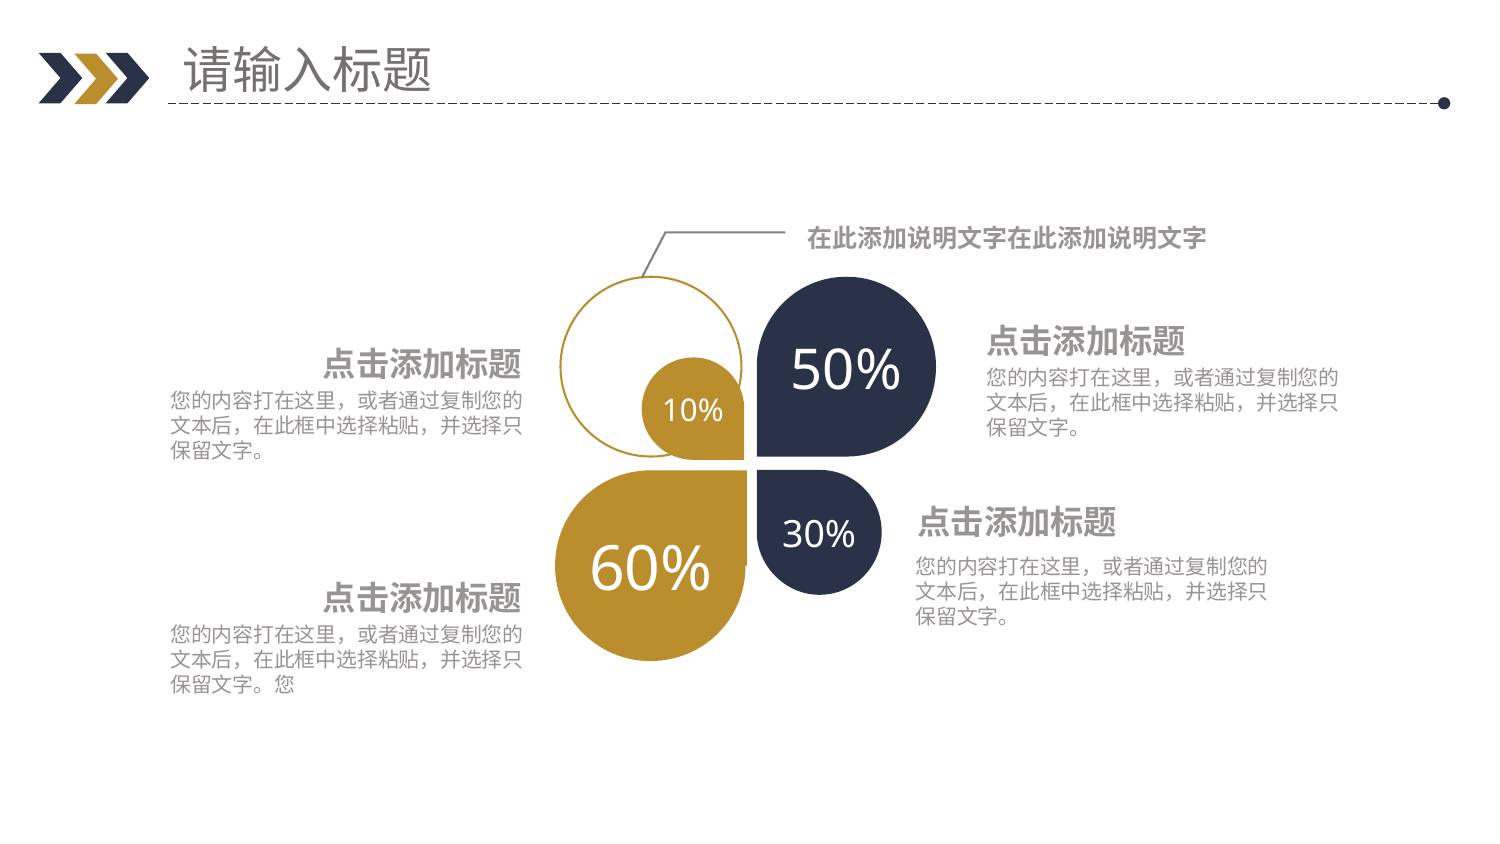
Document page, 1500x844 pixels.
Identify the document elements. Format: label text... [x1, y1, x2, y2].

text_box 您的内容打在这里，或者通过复制您的文本后，在此框中选择粘贴，并选择只保留文字。 [900, 546, 1291, 637]
text_box 在此添加说明文字在此添加说明文字 [792, 205, 1400, 260]
text_box 点击添加标题 [173, 323, 538, 380]
text_box 30% [755, 468, 883, 596]
text_box [559, 275, 743, 458]
text_box 您的内容打在这里，或者通过复制您的文本后，在此框中选择粘贴，并选择只保留文字。您 [155, 614, 546, 705]
text_box 您的内容打在这里，或者通过复制您的文本后，在此框中选择粘贴，并选择只保留文字。 [971, 357, 1362, 448]
text_box 点击添加标题 [173, 557, 538, 614]
text_box 您的内容打在这里，或者通过复制您的文本后，在此框中选择粘贴，并选择只保留文字。 [155, 380, 546, 471]
text_box 点击添加标题 [902, 480, 1267, 541]
text_box 60% [554, 469, 749, 663]
text_box 点击添加标题 [971, 300, 1336, 357]
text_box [38, 31, 1444, 107]
text_box [641, 232, 786, 279]
text_box 50% [755, 275, 938, 458]
text_box 10% [640, 356, 746, 461]
